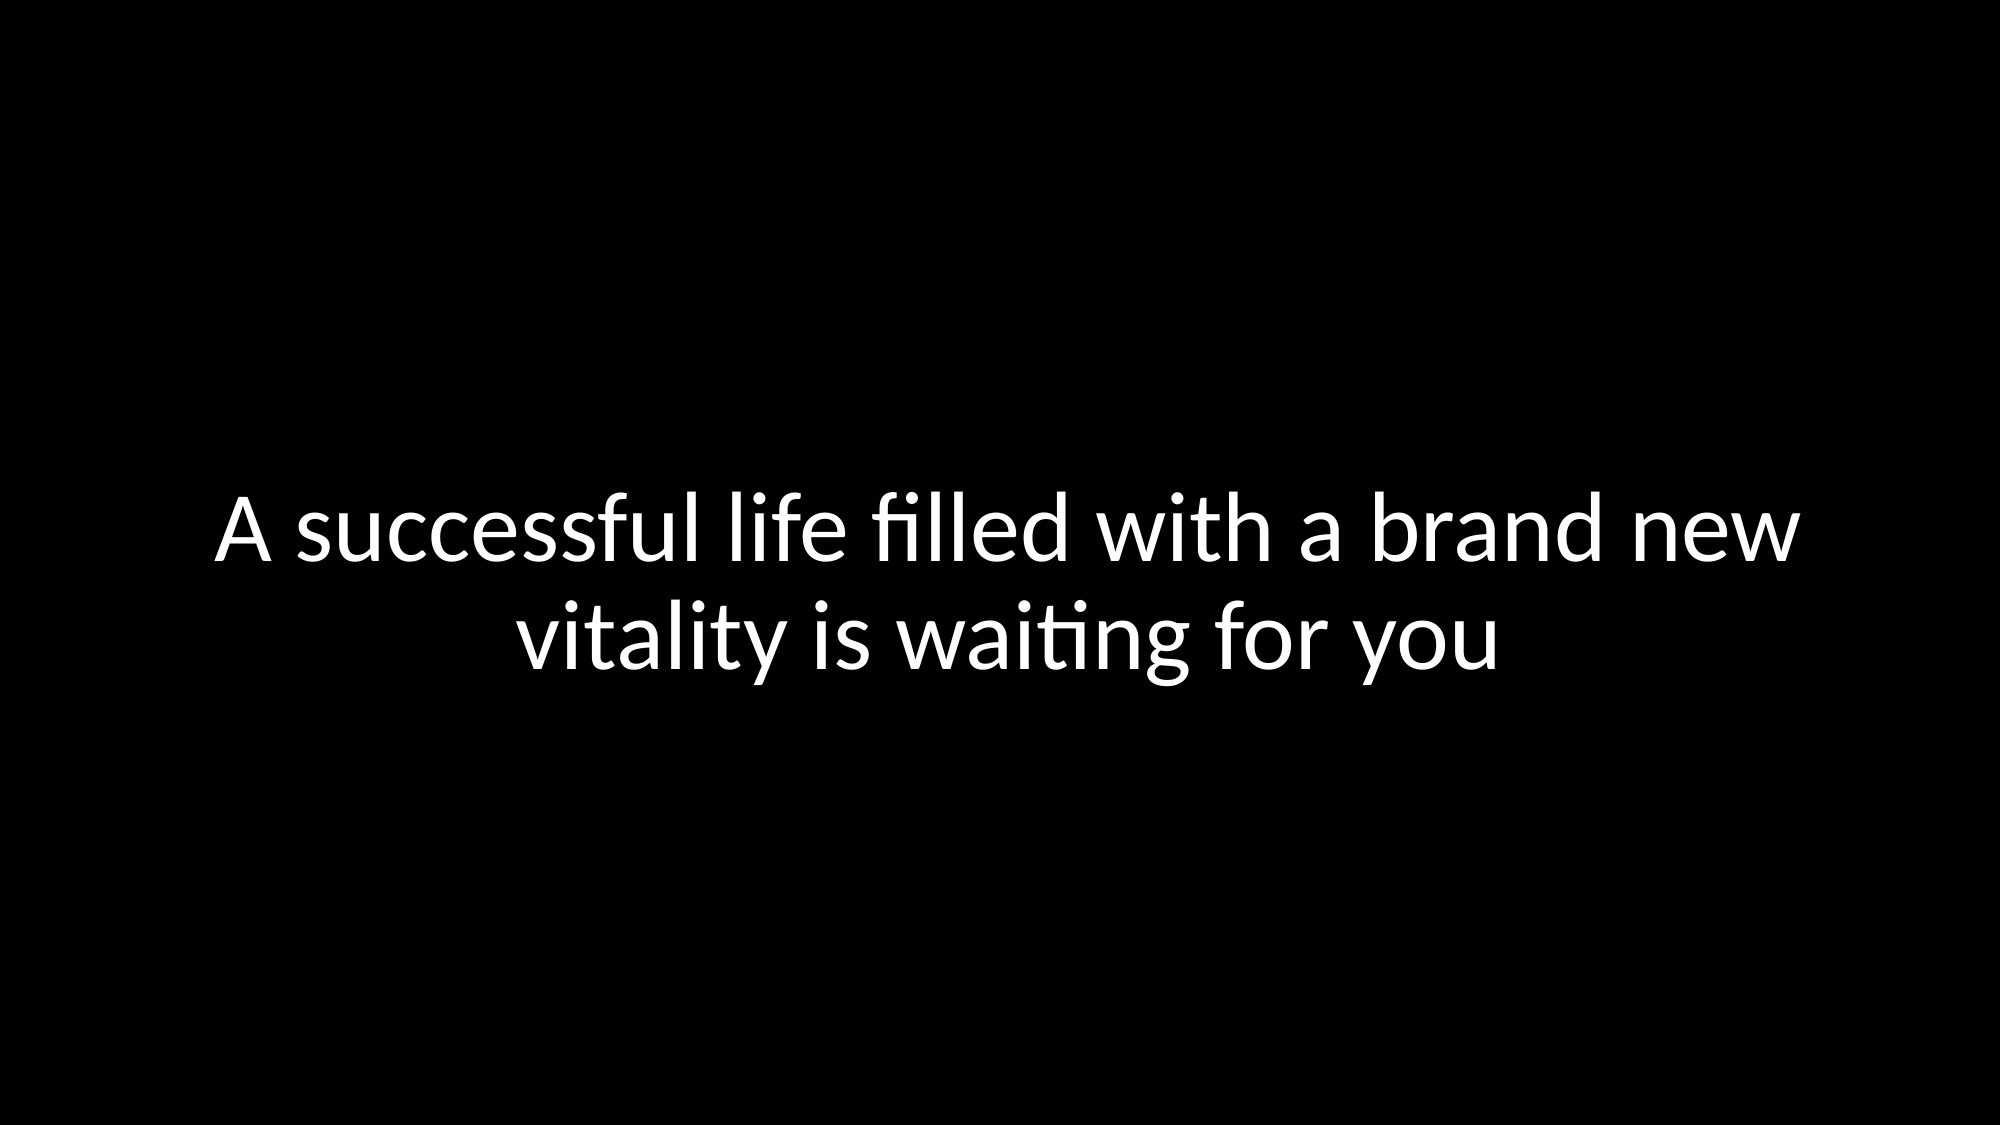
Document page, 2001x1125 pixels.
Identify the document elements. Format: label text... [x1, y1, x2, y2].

list A successful life filled with a brand new vitality is waiting for you [124, 467, 1895, 991]
